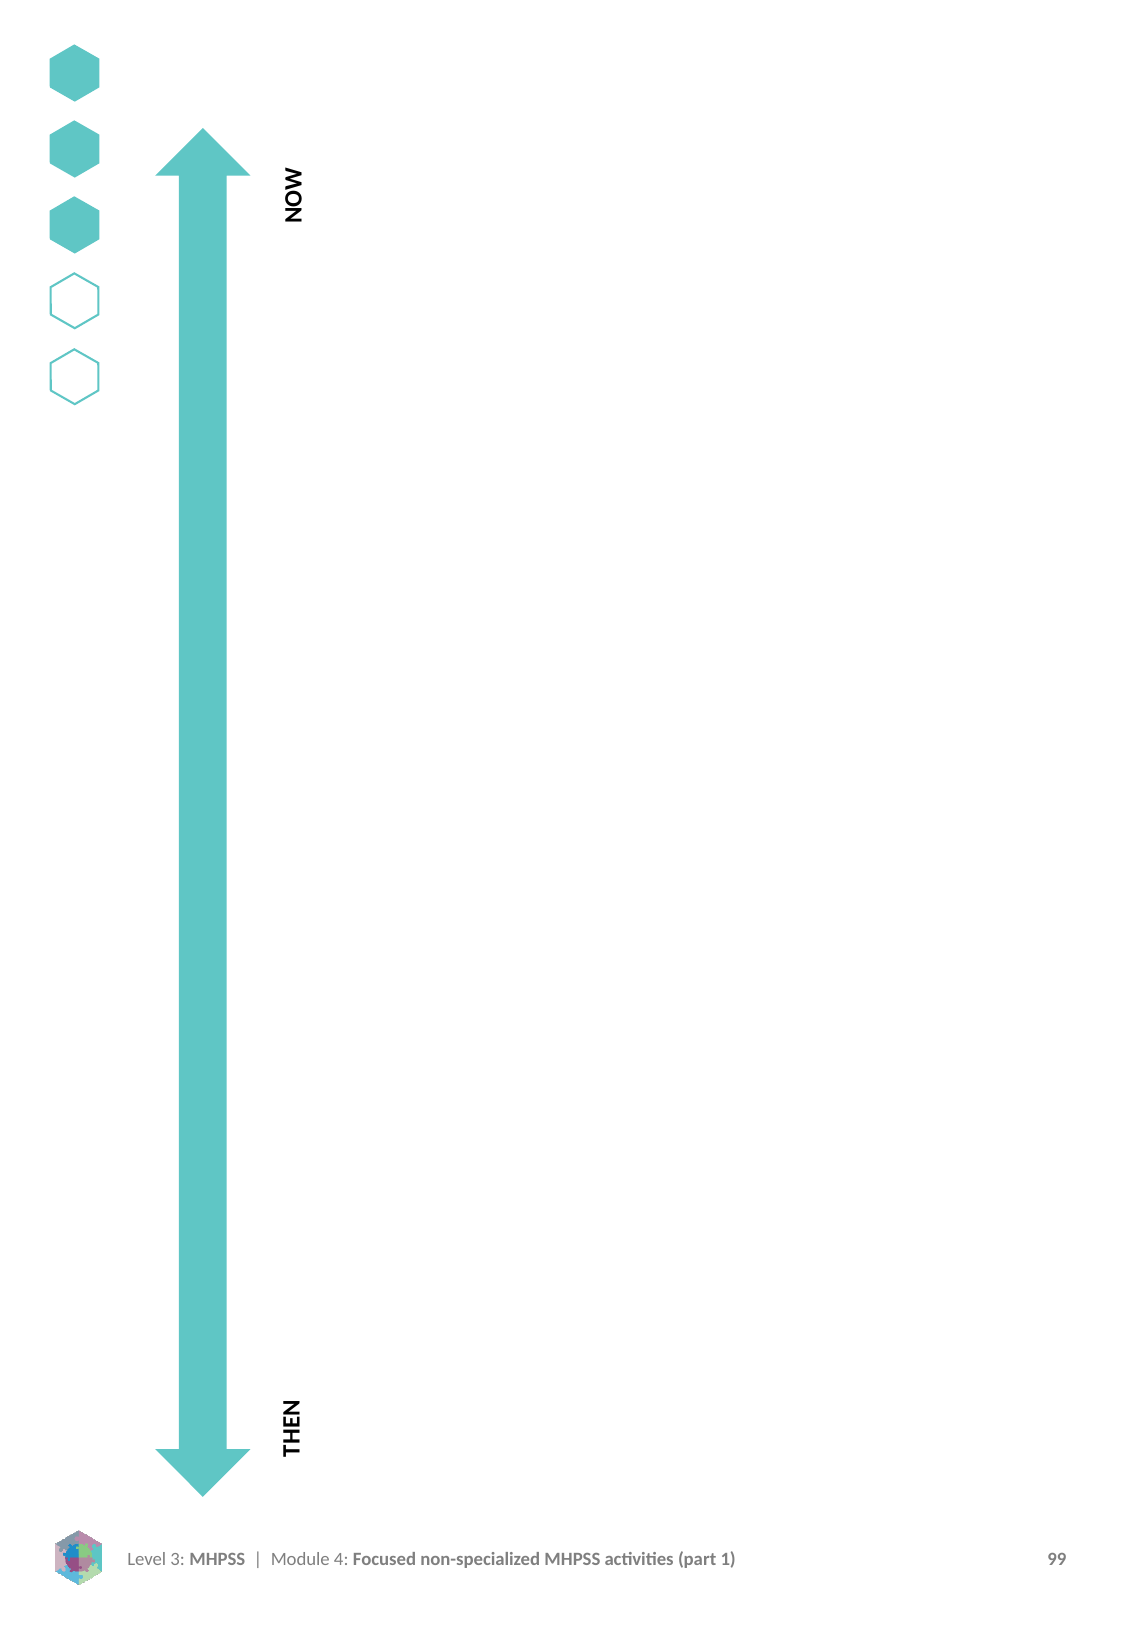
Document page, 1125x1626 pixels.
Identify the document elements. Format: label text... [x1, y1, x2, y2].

text_box [50, 121, 99, 177]
text_box [50, 273, 99, 329]
text_box [155, 128, 251, 1497]
text_box NOW [269, 153, 315, 296]
picture [55, 1530, 102, 1585]
text_box THEN [267, 1329, 312, 1473]
text_box [50, 349, 99, 405]
text_box [50, 197, 99, 253]
text_box [50, 45, 99, 101]
